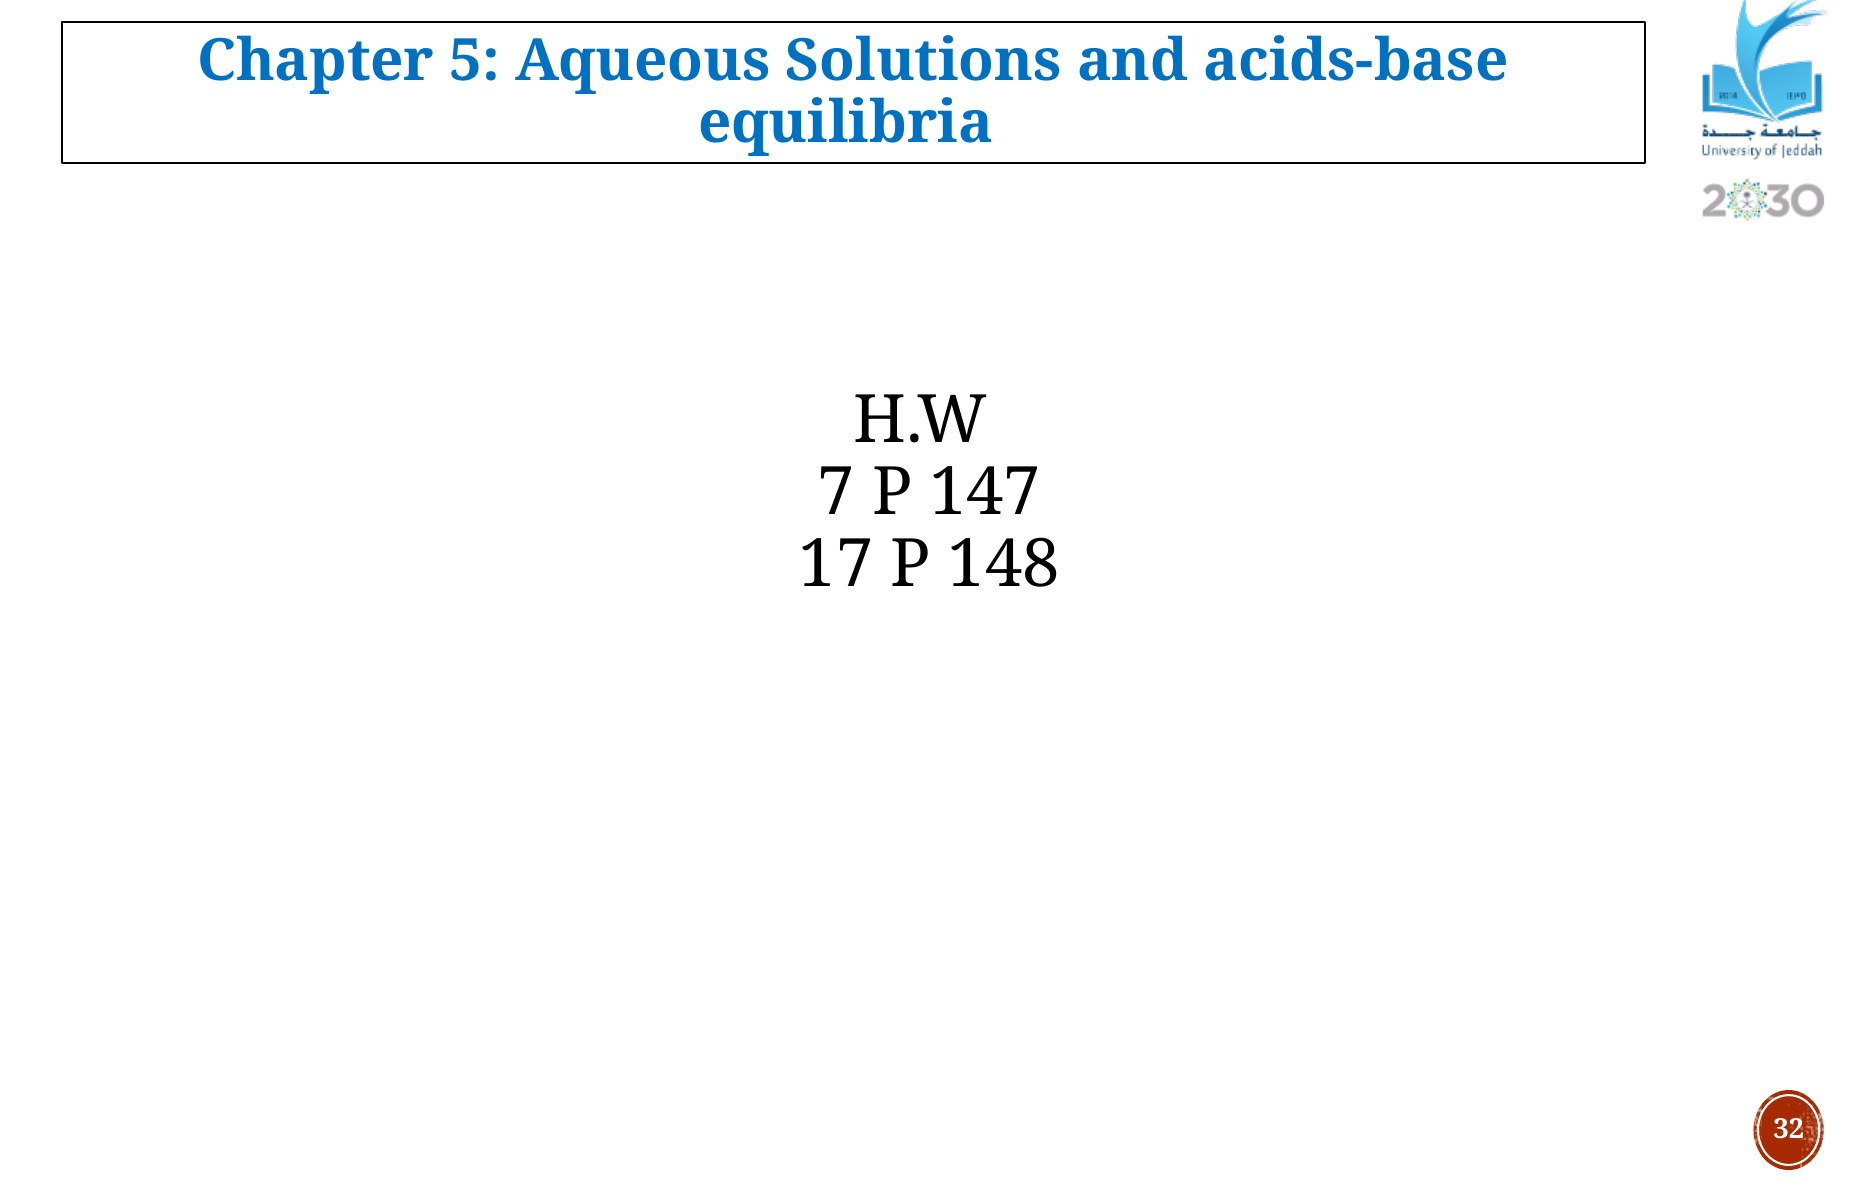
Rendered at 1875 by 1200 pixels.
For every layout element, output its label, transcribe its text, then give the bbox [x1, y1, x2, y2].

slide_number 32 [1739, 1097, 1838, 1162]
text_box Chapter 5: Aqueous Solutions and acids-base equilibria [61, 21, 1646, 164]
title H.W 7 P 147 17 P 148 [155, 427, 1703, 710]
picture [1681, 0, 1846, 227]
